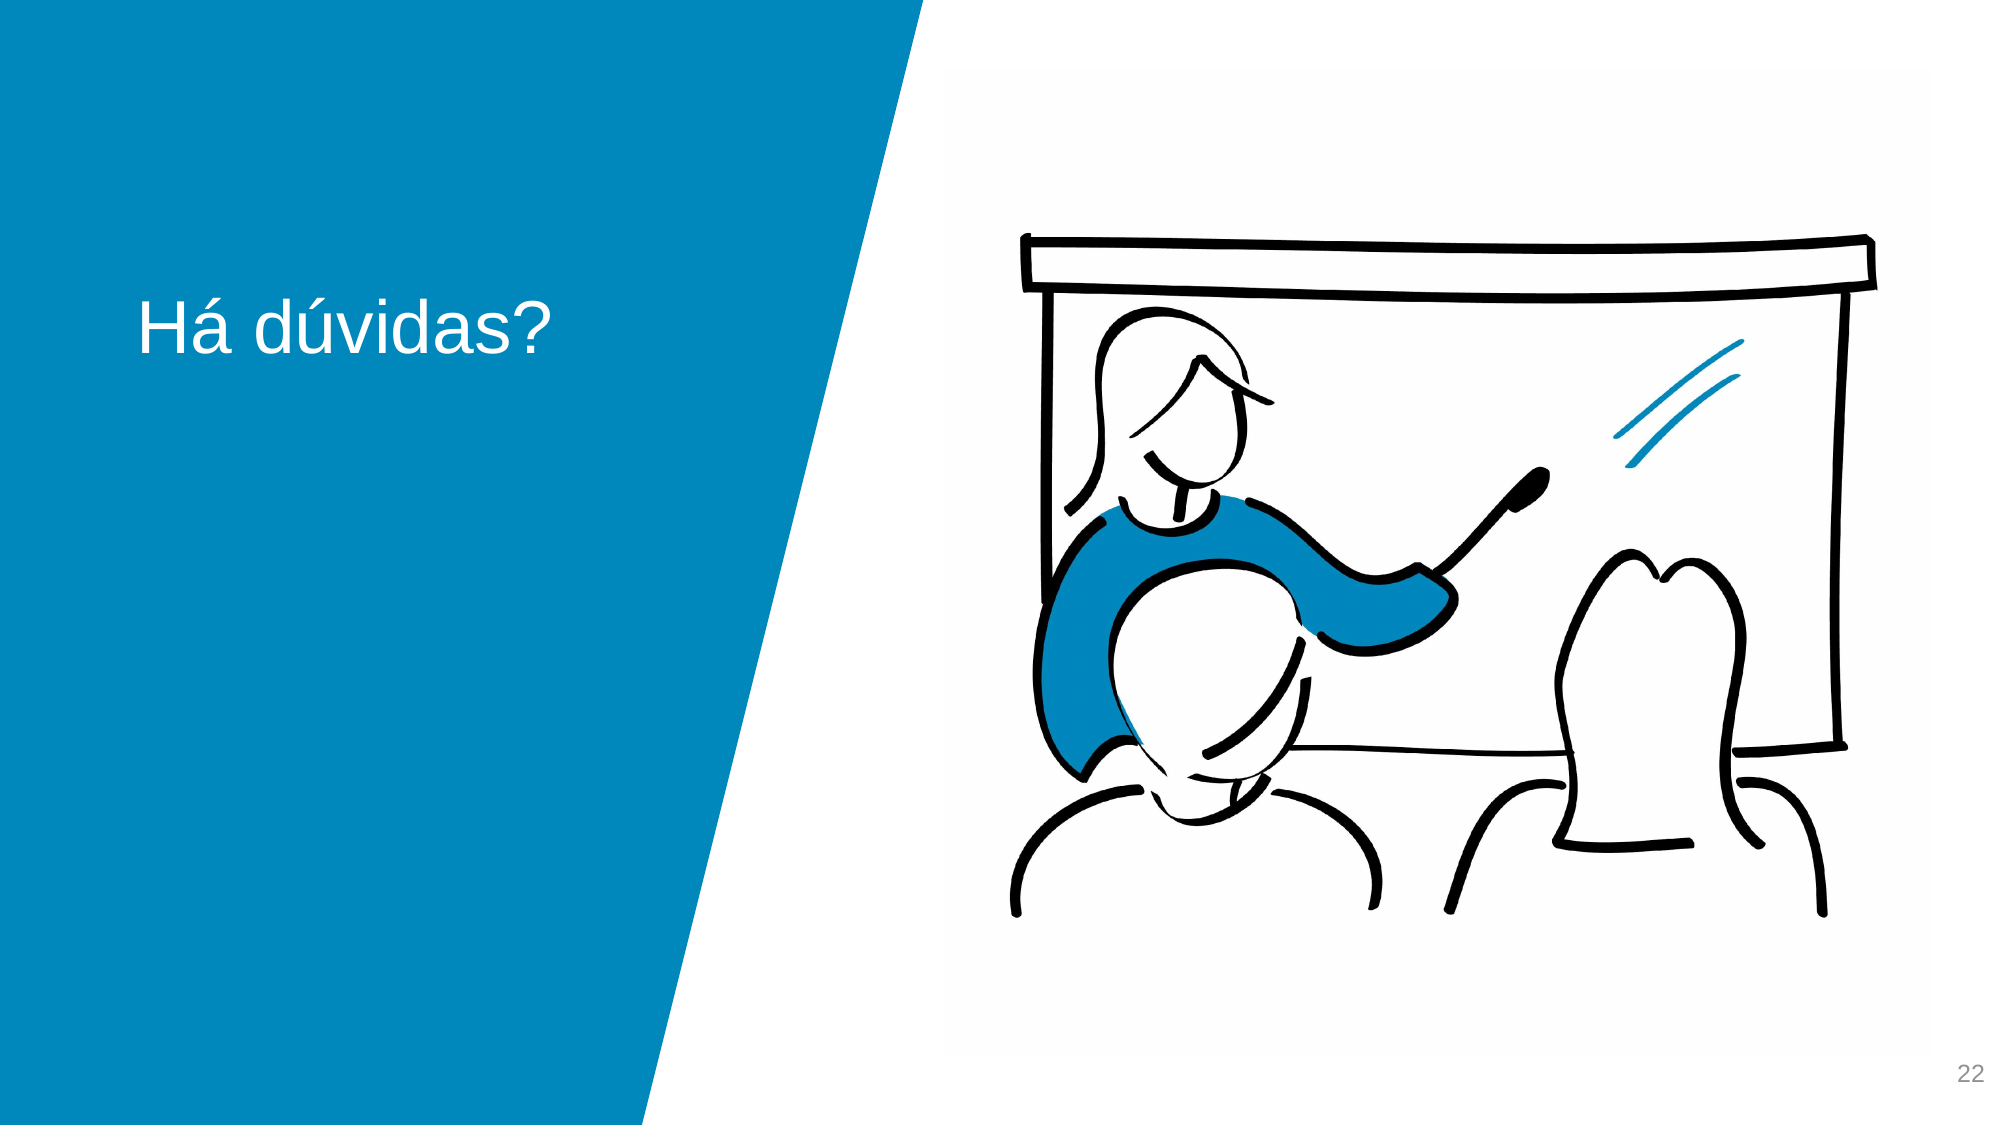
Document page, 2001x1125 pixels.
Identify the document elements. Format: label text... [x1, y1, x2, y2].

title Há dúvidas? [136, 0, 775, 371]
picture [944, 68, 1932, 1056]
slide_number 22 [1550, 1042, 2000, 1103]
